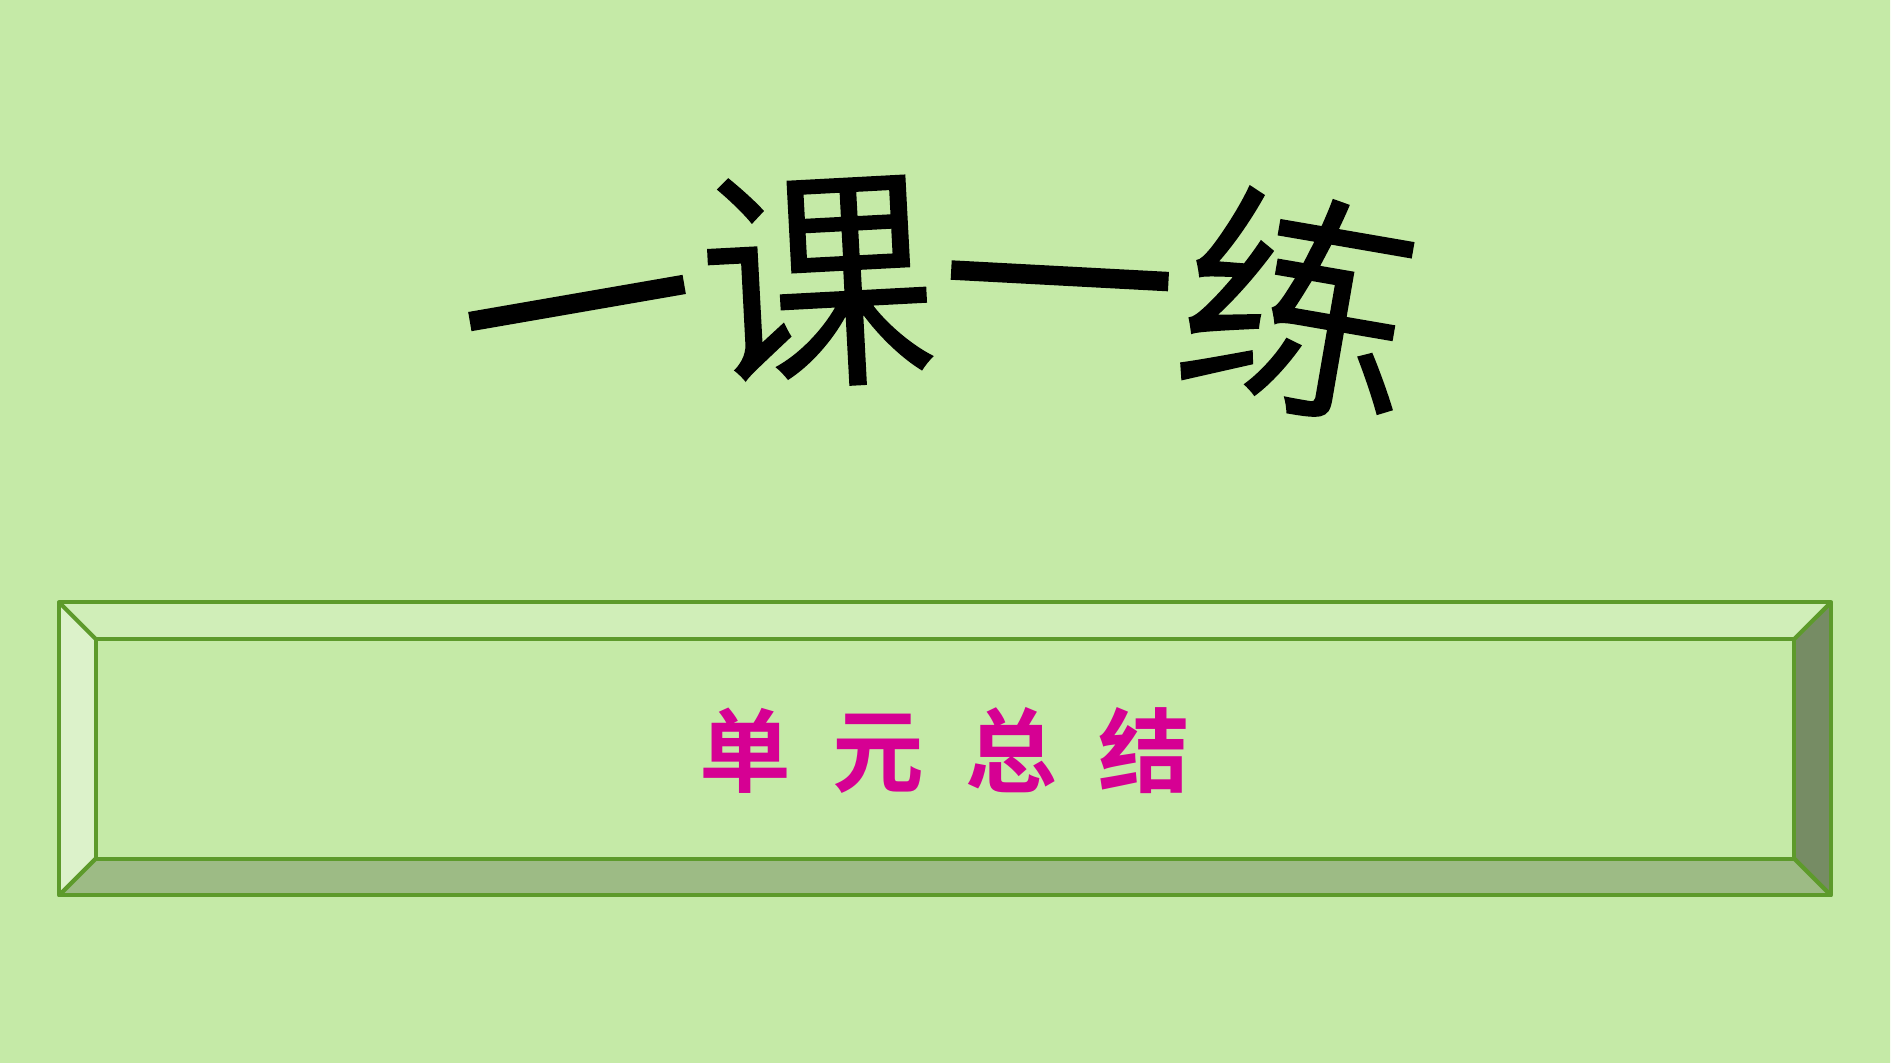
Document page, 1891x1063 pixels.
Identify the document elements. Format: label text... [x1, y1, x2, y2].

text_box 单 元 总 结 [57, 600, 1833, 897]
